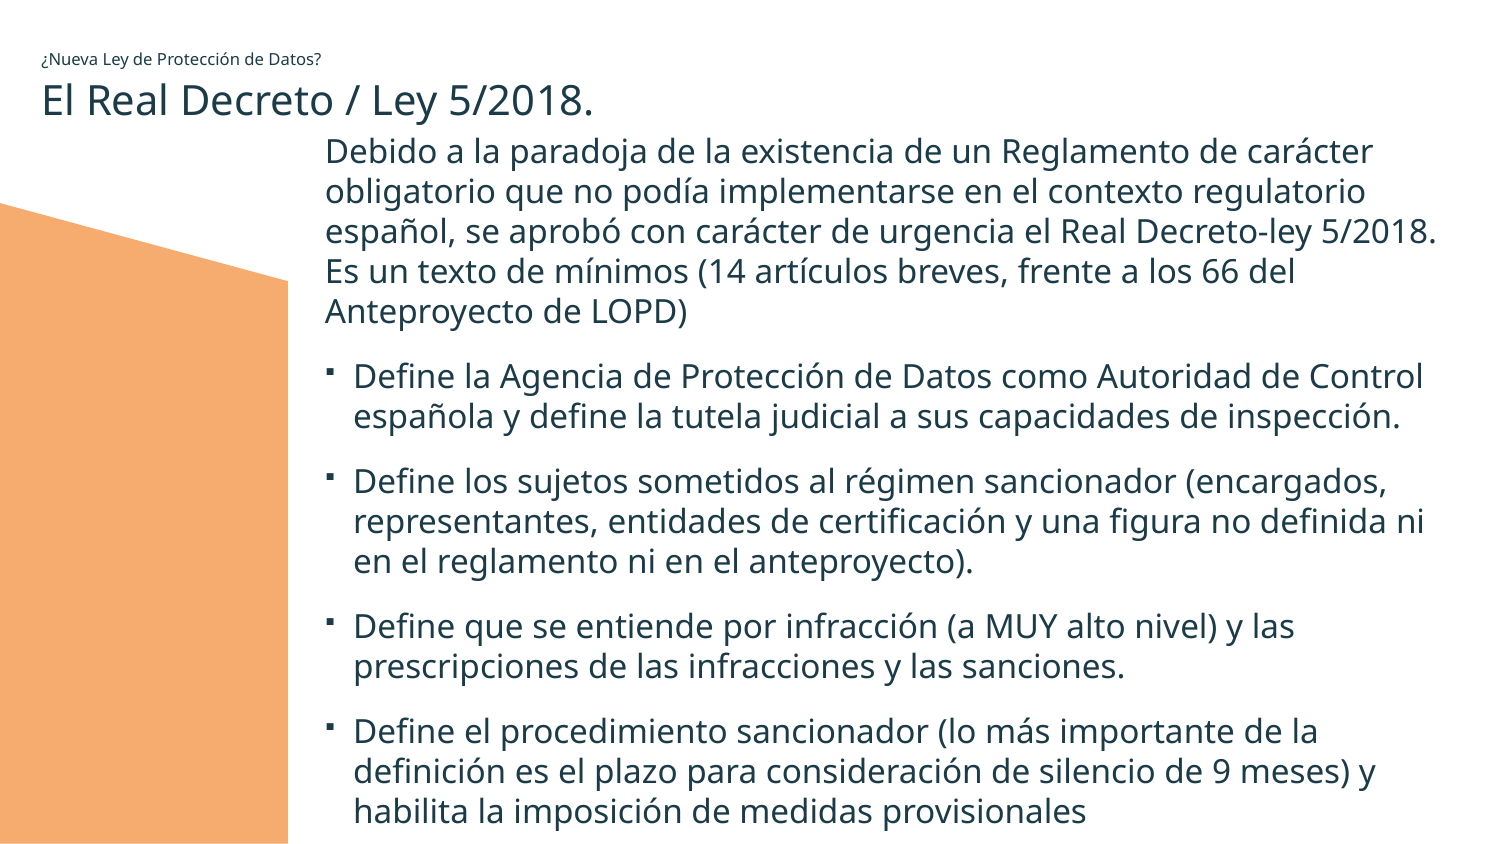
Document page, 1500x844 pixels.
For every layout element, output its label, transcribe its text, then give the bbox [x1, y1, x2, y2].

list ¿Nueva Ley de Protección de Datos? [41, 43, 1459, 75]
title El Real Decreto / Ley 5/2018. [41, 79, 1459, 193]
text_box [0, 202, 289, 844]
text_box Debido a la paradoja de la existencia de un Reglamento de carácter obligatorio que no podía implementarse en el contexto regulatorio español, se aprobó con carácter de urgencia el Real Decreto-ley 5/2018. Es un texto de mínimos (14 artículos breves, frente a los 66 del Anteproyecto de LOPD) Define la Agencia de Protección de Datos como Autoridad de Control española y define la tutela judicial a sus capacidades de inspección. Define los sujetos sometidos al régimen sancionador (encargados, representantes, entidades de certificación y una figura no definida ni en el reglamento ni en el anteproyecto). Define que se entiende por infracción (a MUY alto nivel) y las prescripciones de las infracciones y las sanciones. Define el procedimiento sancionador (lo más importante de la definición es el plazo para consideración de silencio de 9 meses) y habilita la imposición de medidas provisionales [324, 272, 1459, 753]
